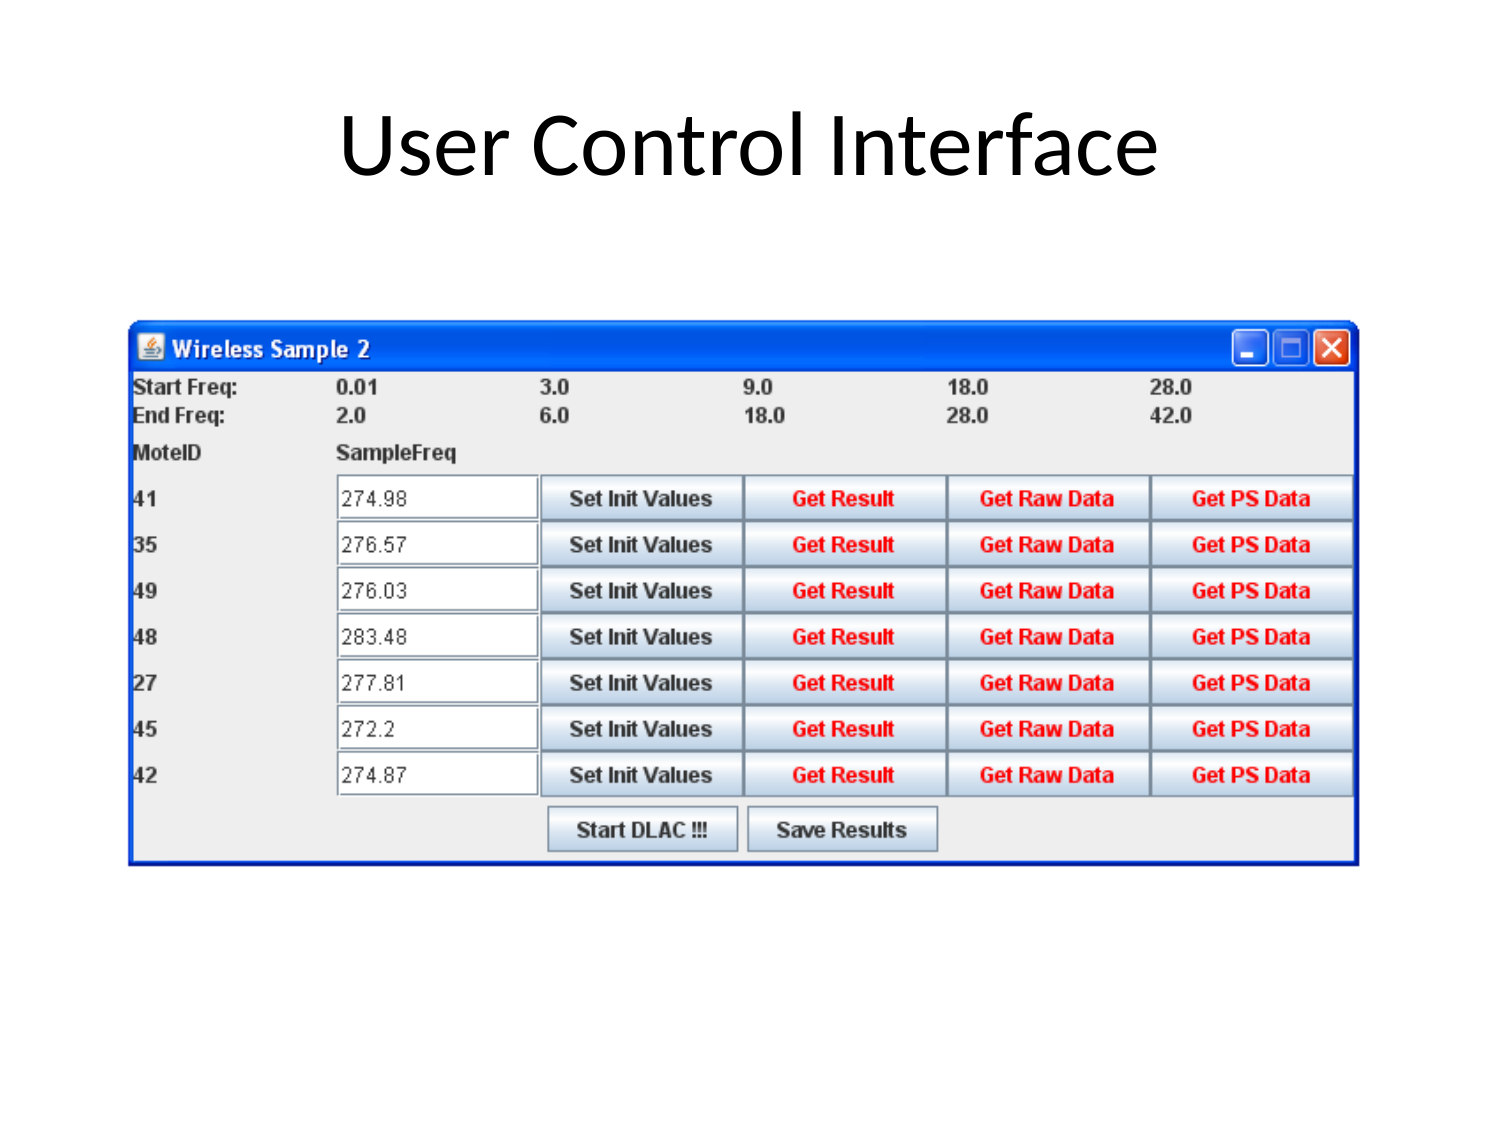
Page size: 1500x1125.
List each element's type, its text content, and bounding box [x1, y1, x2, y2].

picture [99, 312, 1373, 876]
title User Control Interface [75, 45, 1425, 233]
